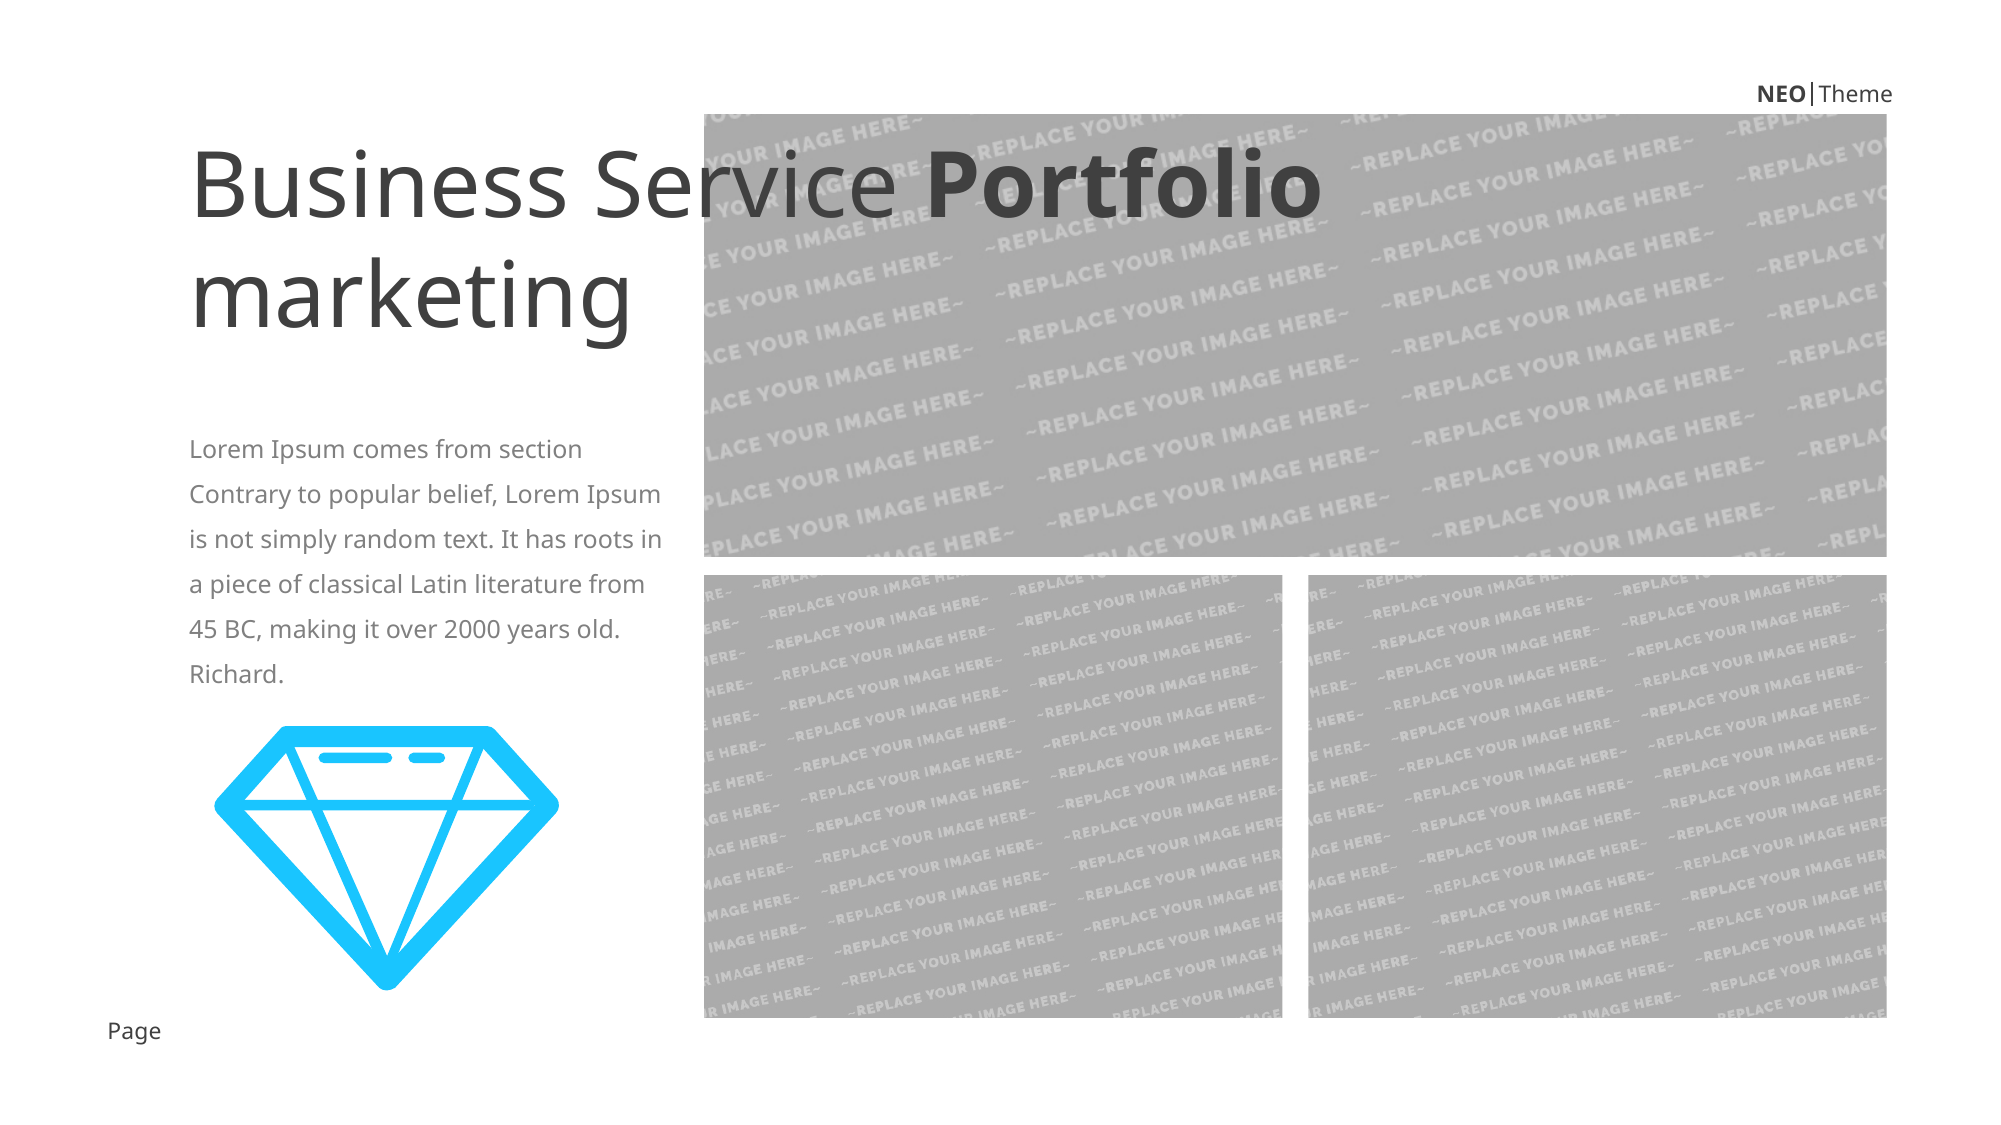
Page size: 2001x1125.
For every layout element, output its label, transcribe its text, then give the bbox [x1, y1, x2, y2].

text_box Lorem Ipsum comes from section Contrary to popular belief, Lorem Ipsum is not simply random text. It has roots in a piece of classical Latin literature from 45 BC, making it over 2000 years old. Richard. [174, 411, 686, 696]
text_box Business Service Portfolio marketing [174, 118, 704, 354]
picture [704, 575, 1283, 1018]
picture [1308, 575, 1887, 1018]
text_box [213, 726, 560, 991]
picture [704, 114, 1887, 557]
